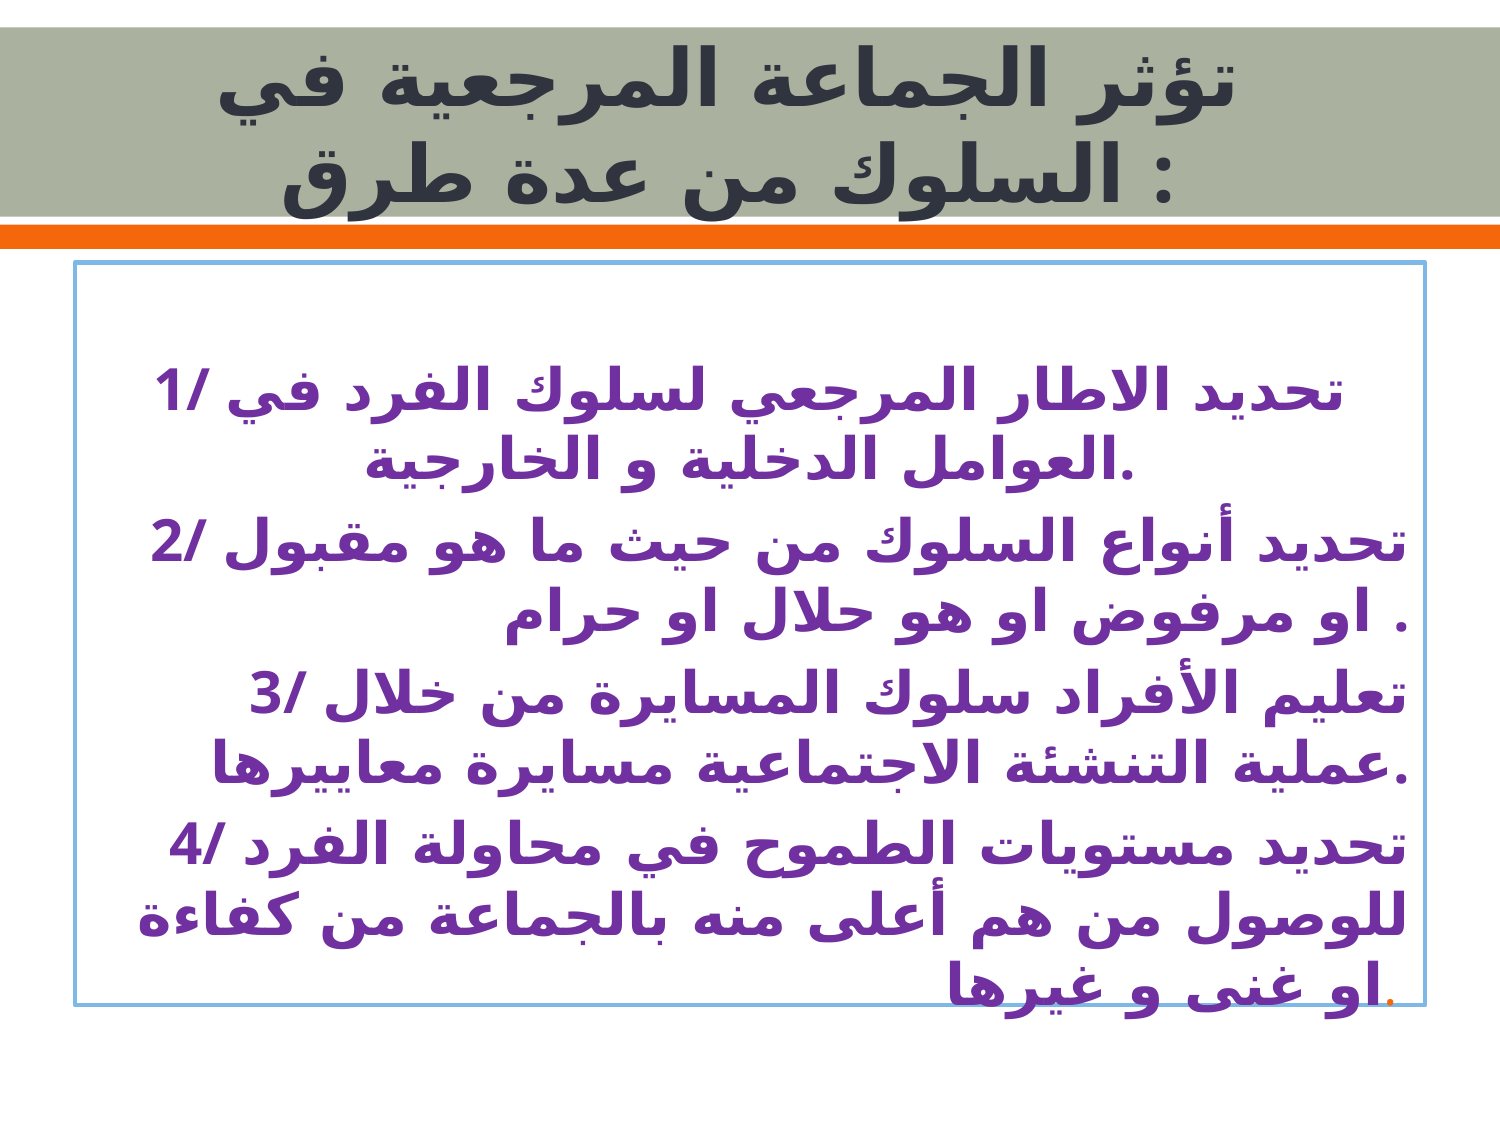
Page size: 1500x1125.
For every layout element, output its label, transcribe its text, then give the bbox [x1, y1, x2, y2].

title تؤثر الجماعة المرجعية في السلوك من عدة طرق : [53, 19, 1404, 227]
list 1/ تحديد الاطار المرجعي لسلوك الفرد في العوامل الدخلية و الخارجية. 2/ تحديد أنواع السلوك من حيث ما هو مقبول او مرفوض او هو حلال او حرام . 3/ تعليم الأفراد سلوك المسايرة من خلال عملية التنشئة الاجتماعية مسايرة معاييرها. 4/ تحديد مستويات الطموح في محاولة الفرد للوصول من هم أعلى منه بالجماعة من كفاءة او غنى و غيرها. [73, 260, 1427, 1007]
